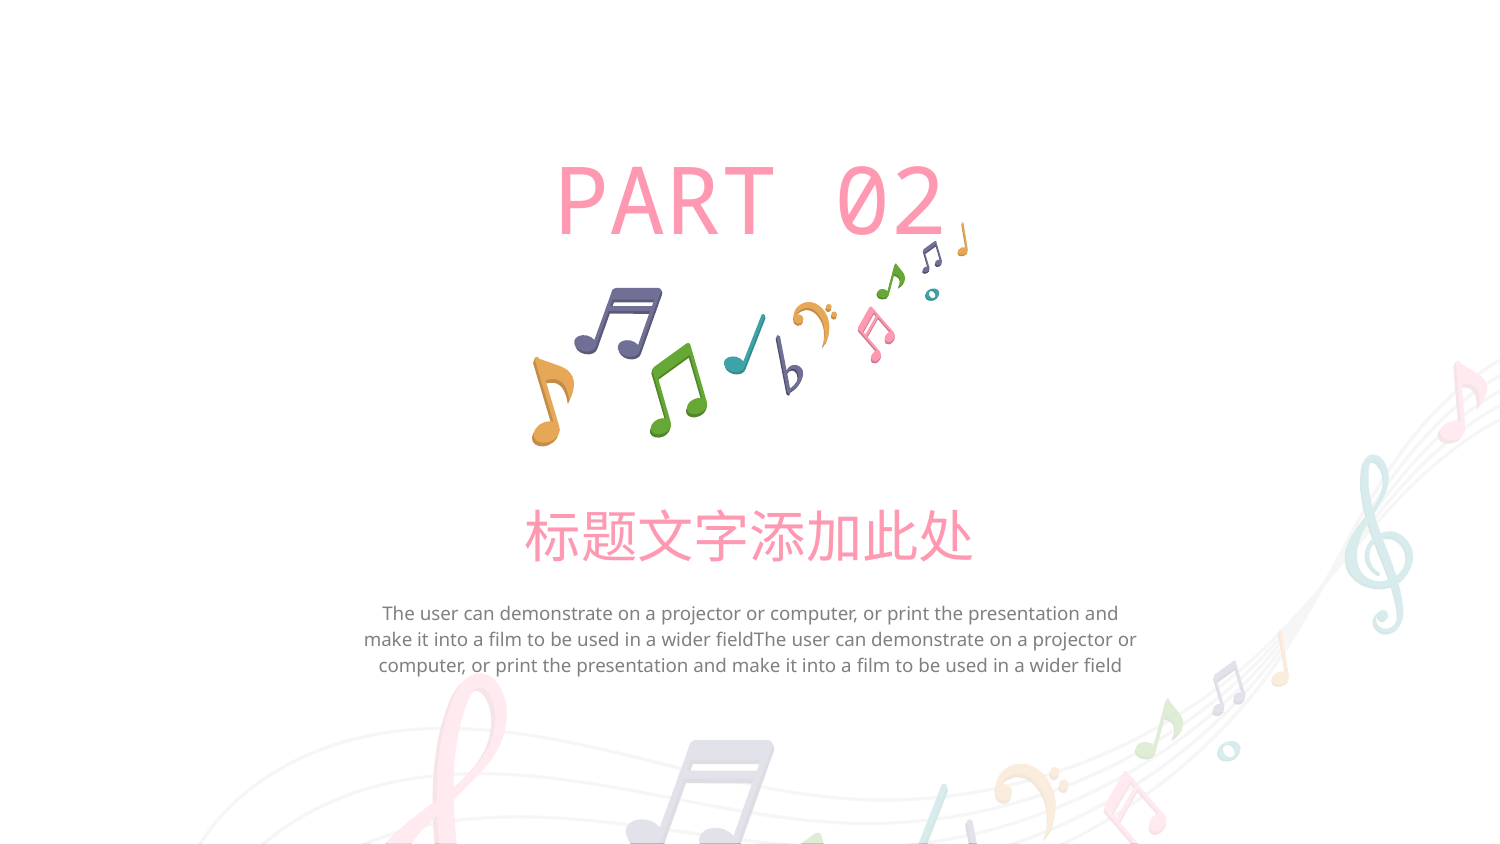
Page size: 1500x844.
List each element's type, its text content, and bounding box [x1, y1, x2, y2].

picture [532, 222, 968, 447]
text_box 标题文字添加此处 [510, 493, 990, 577]
text_box PART 02 [538, 133, 962, 222]
text_box The user can demonstrate on a projector or computer, or print the presentation and make it into a film to be used in a wider fieldThe user can demonstrate on a projector or computer, or print the presentation and make it into a film to be used in a wider field [346, 591, 1154, 709]
